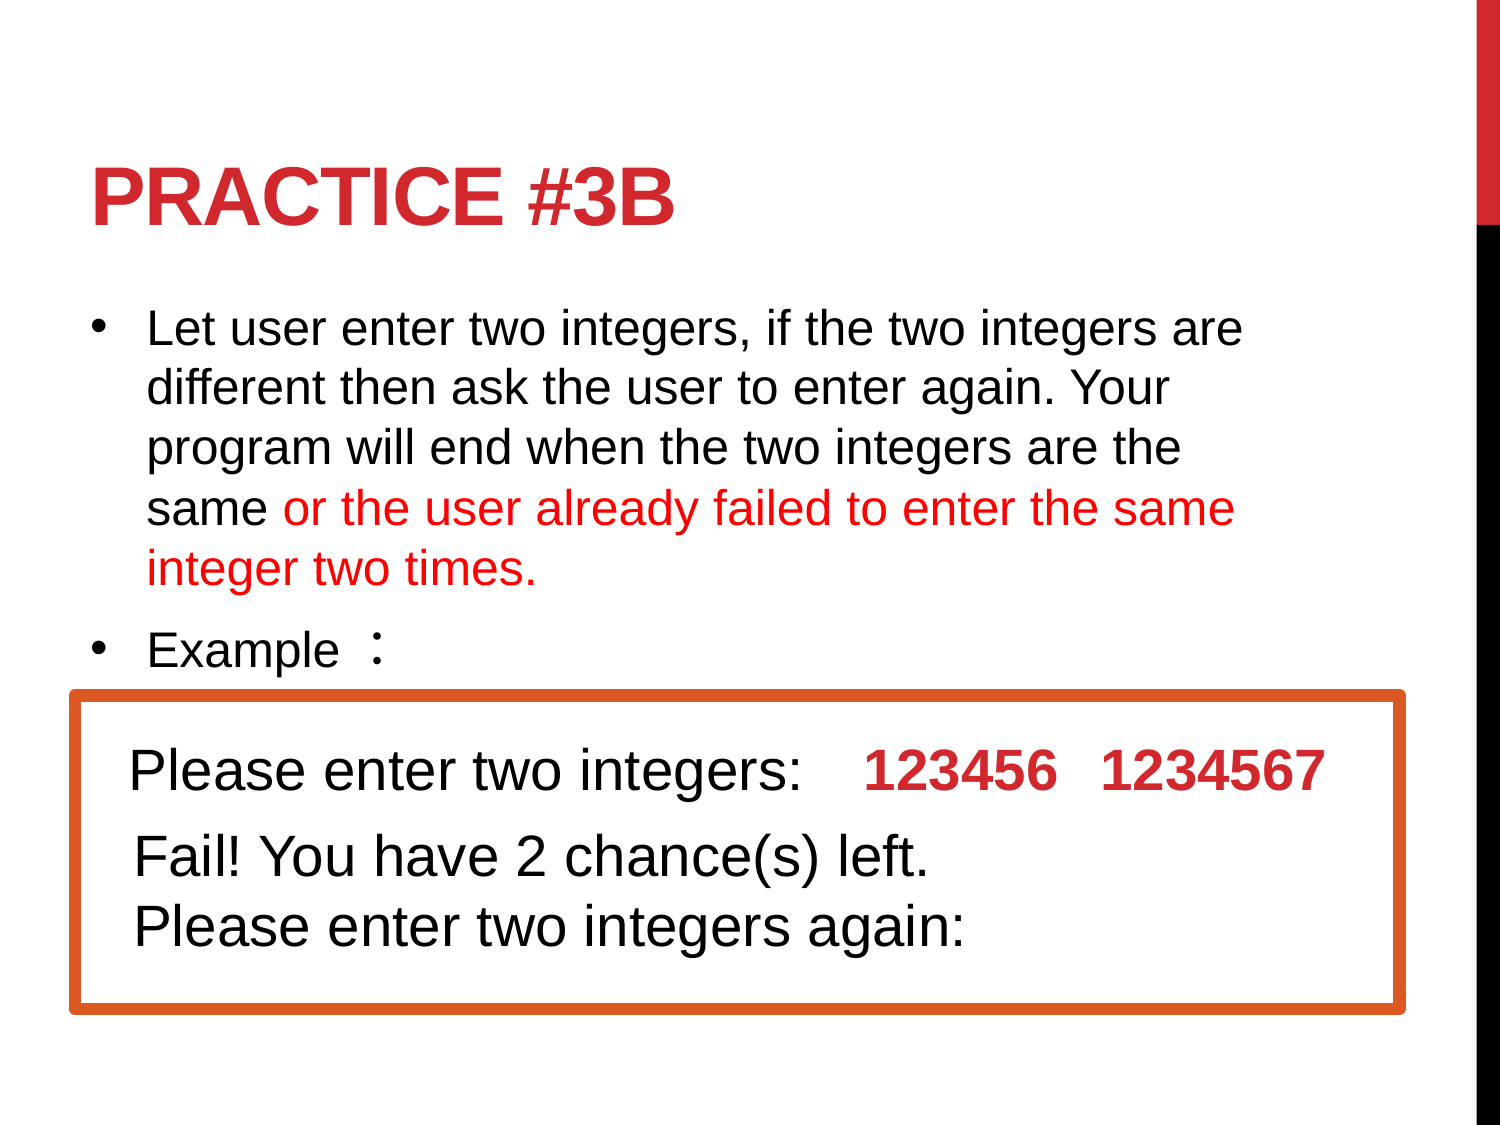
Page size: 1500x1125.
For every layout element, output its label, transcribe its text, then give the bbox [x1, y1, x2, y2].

text_box 1234567 [1085, 725, 1343, 810]
title Practice #3B [75, 25, 1025, 250]
list Let user enter two integers, if the two integers are different then ask the user to enter again. Your program will end when the two integers are the same or the user already failed to enter the same integer two times. Example： [75, 287, 1325, 693]
text_box Please enter two integers: [114, 725, 836, 810]
text_box Fail! You have 2 chance(s) left. Please enter two integers again: [118, 810, 1000, 966]
text_box 123456 [849, 725, 1074, 810]
text_box [73, 693, 1402, 1011]
